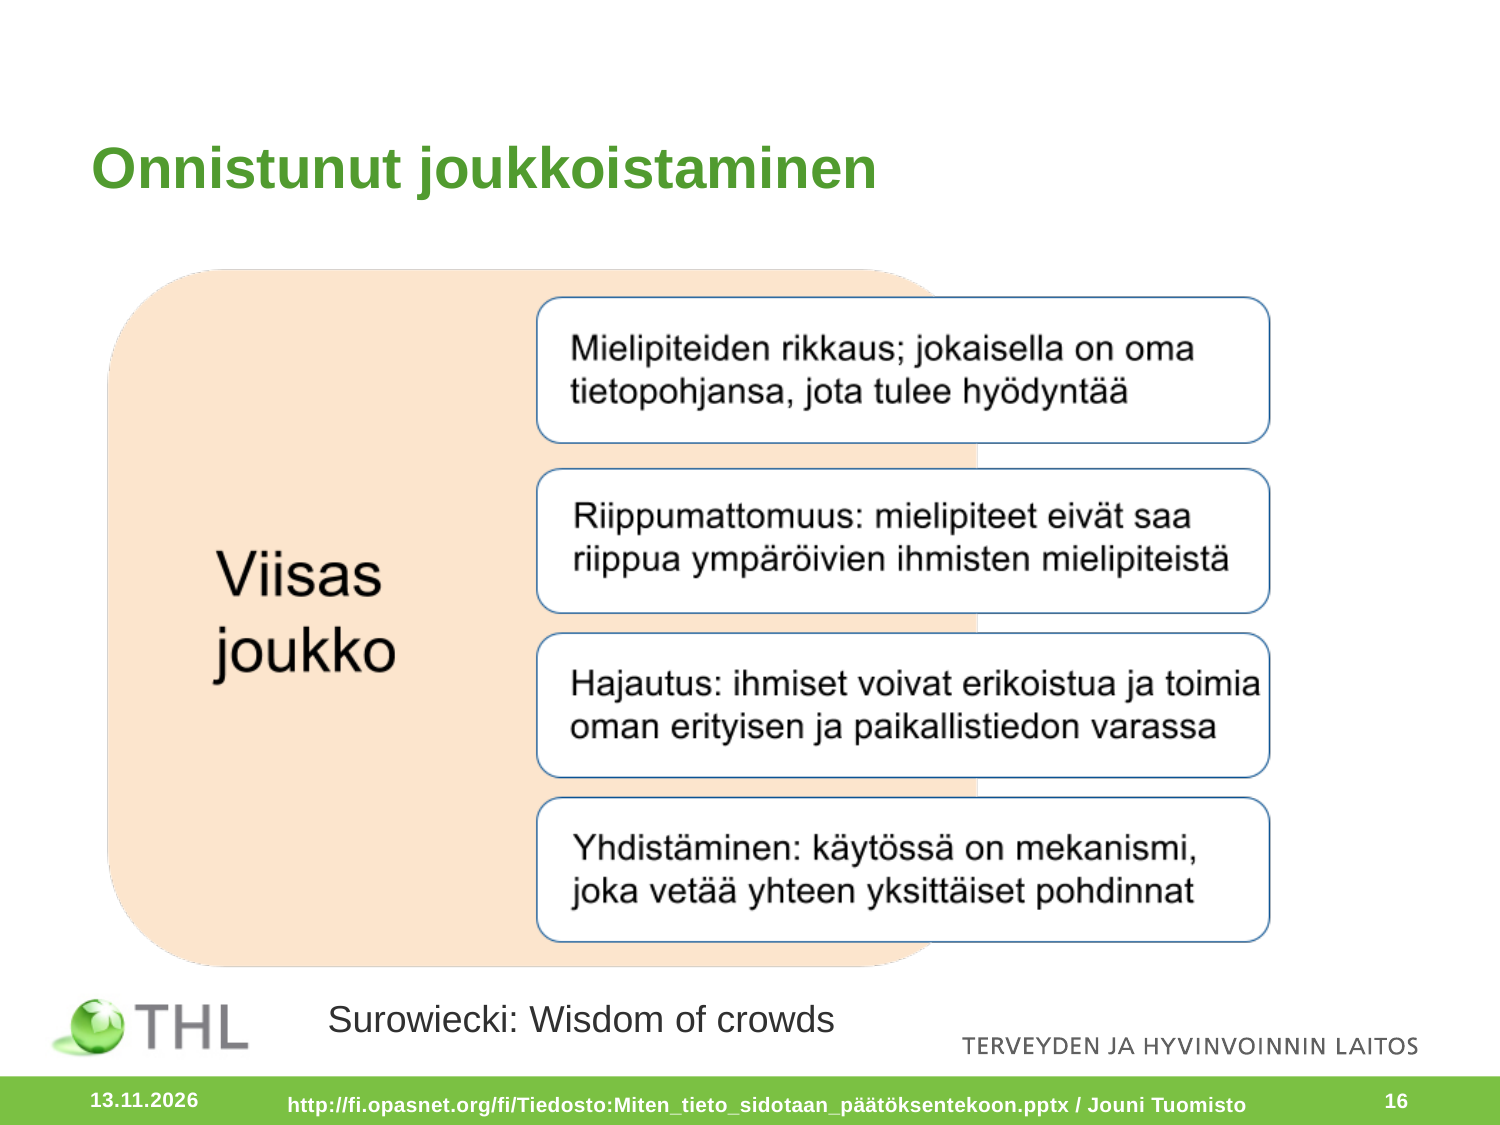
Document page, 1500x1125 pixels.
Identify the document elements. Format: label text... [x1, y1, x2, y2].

picture [0, 101, 1330, 1125]
title Onnistunut joukkoistaminen [76, 42, 1424, 209]
slide_number 16 [1334, 1082, 1424, 1118]
